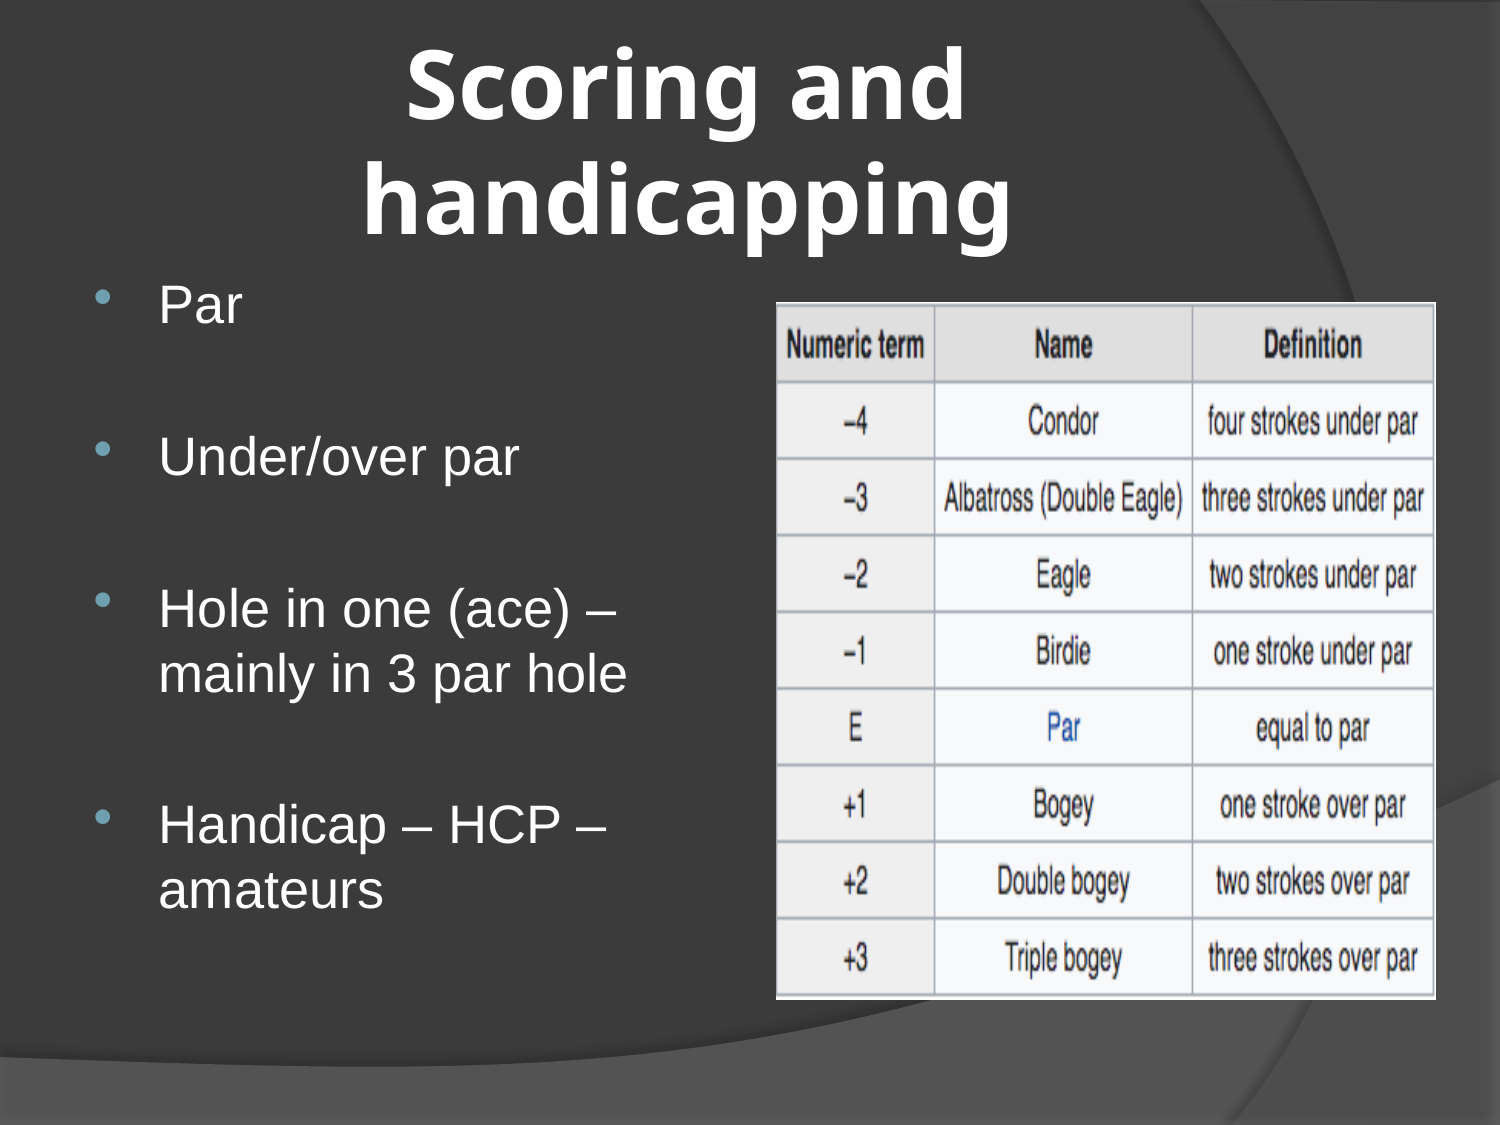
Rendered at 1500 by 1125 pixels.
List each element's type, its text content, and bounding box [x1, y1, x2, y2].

list Par Under/over par Hole in one (ace) – mainly in 3 par hole Handicap – HCP – amateurs [75, 262, 675, 1005]
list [775, 302, 1436, 1000]
title Scoring and handicapping [75, 45, 1300, 233]
